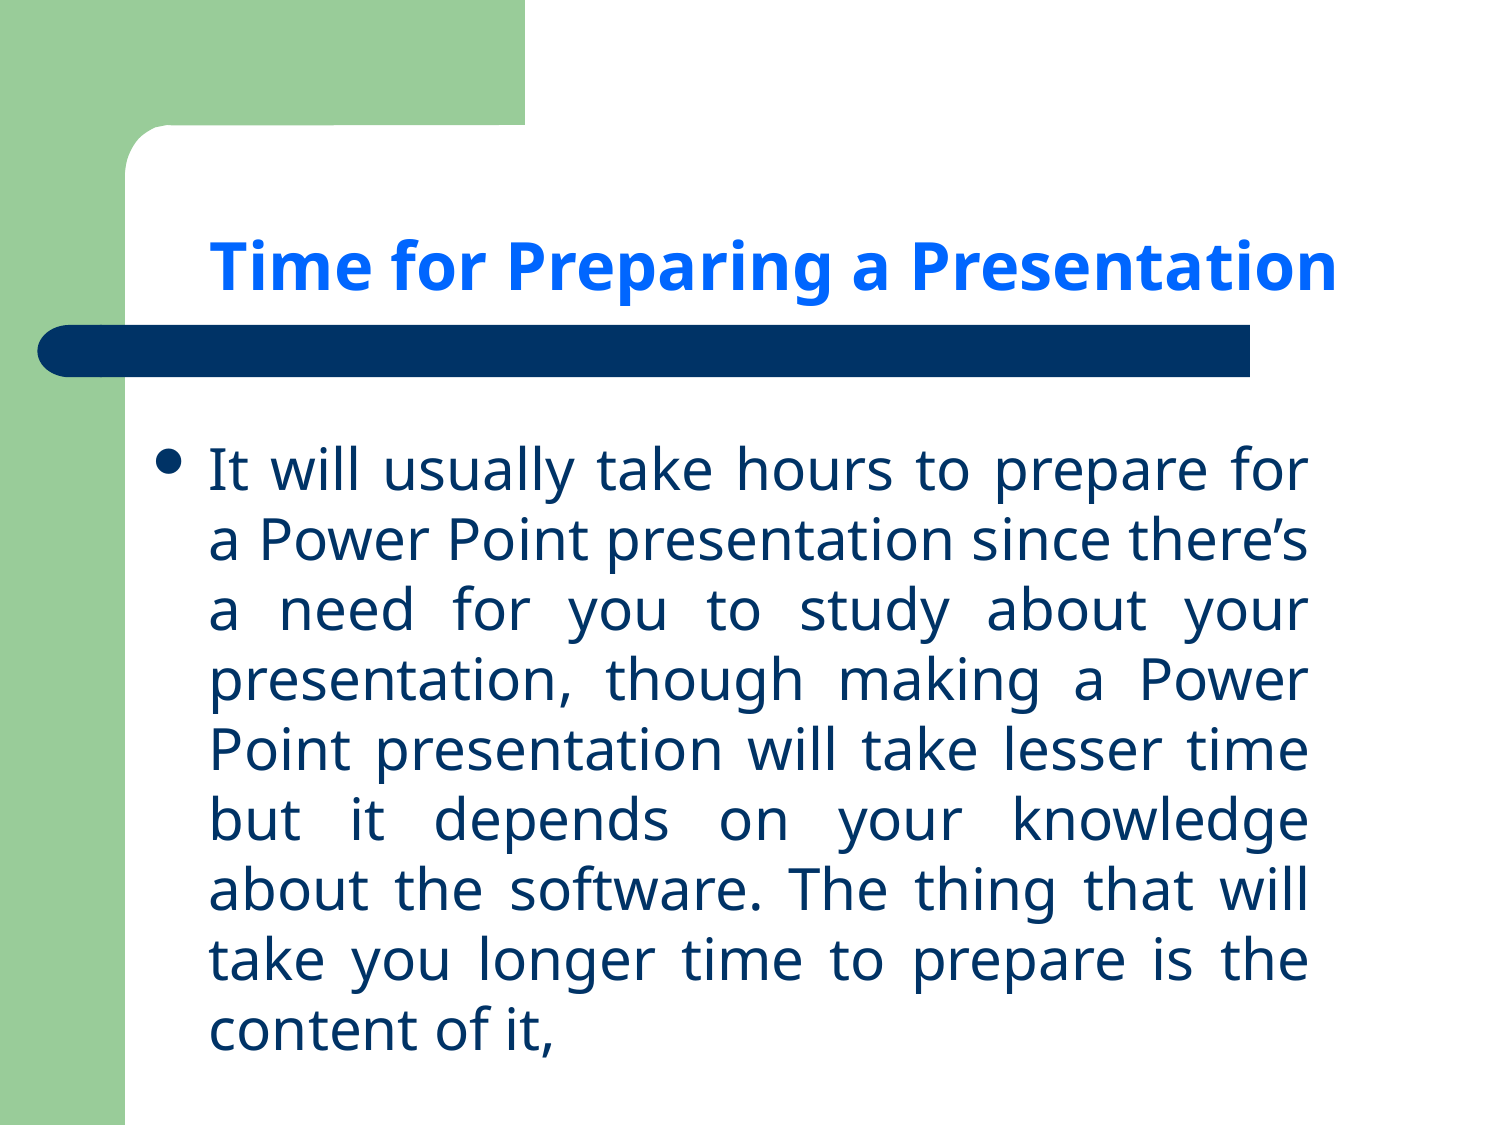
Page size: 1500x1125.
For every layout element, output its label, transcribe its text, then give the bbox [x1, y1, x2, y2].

title Time for Preparing a Presentation [124, 124, 1426, 313]
list It will usually take hours to prepare for a Power Point presentation since there’s a need for you to study about your presentation, though making a Power Point presentation will take lesser time but it depends on your knowledge about the software. The thing that will take you longer time to prepare is the content of it, [137, 424, 1326, 1125]
